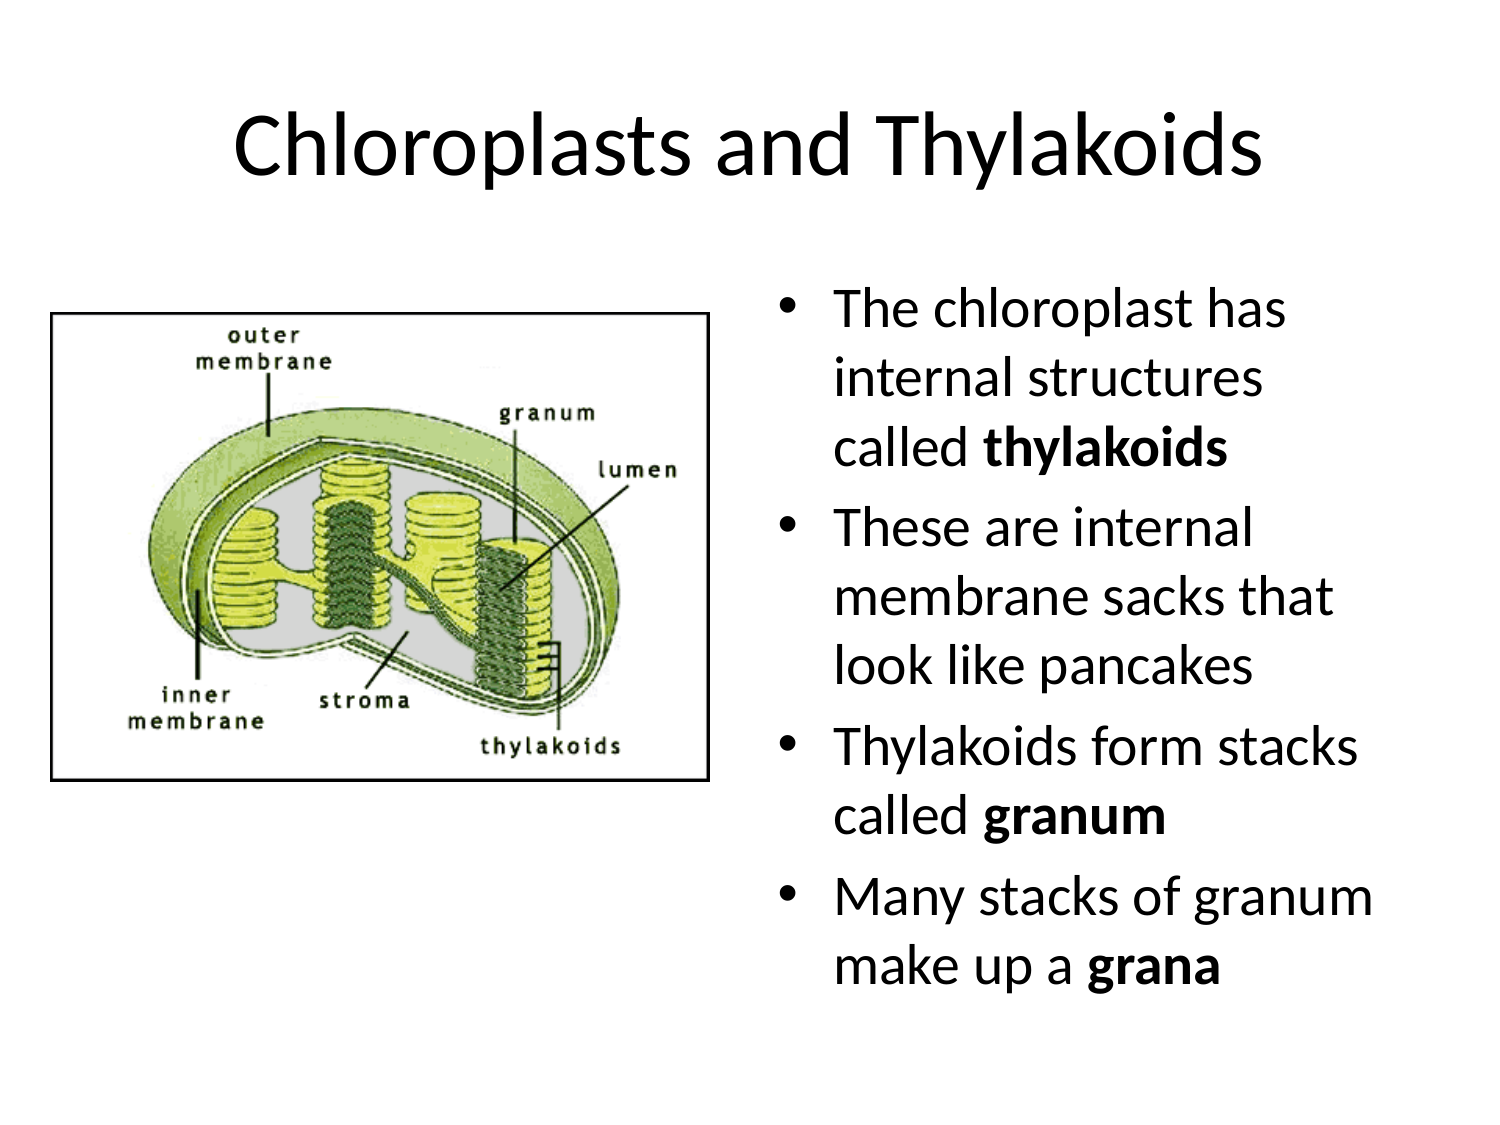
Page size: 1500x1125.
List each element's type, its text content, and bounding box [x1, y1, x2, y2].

title Chloroplasts and Thylakoids [75, 45, 1425, 233]
list The chloroplast has internal structures called thylakoids These are internal membrane sacks that look like pancakes Thylakoids form stacks called granum Many stacks of granum make up a grana [762, 262, 1425, 1005]
picture [49, 312, 710, 782]
